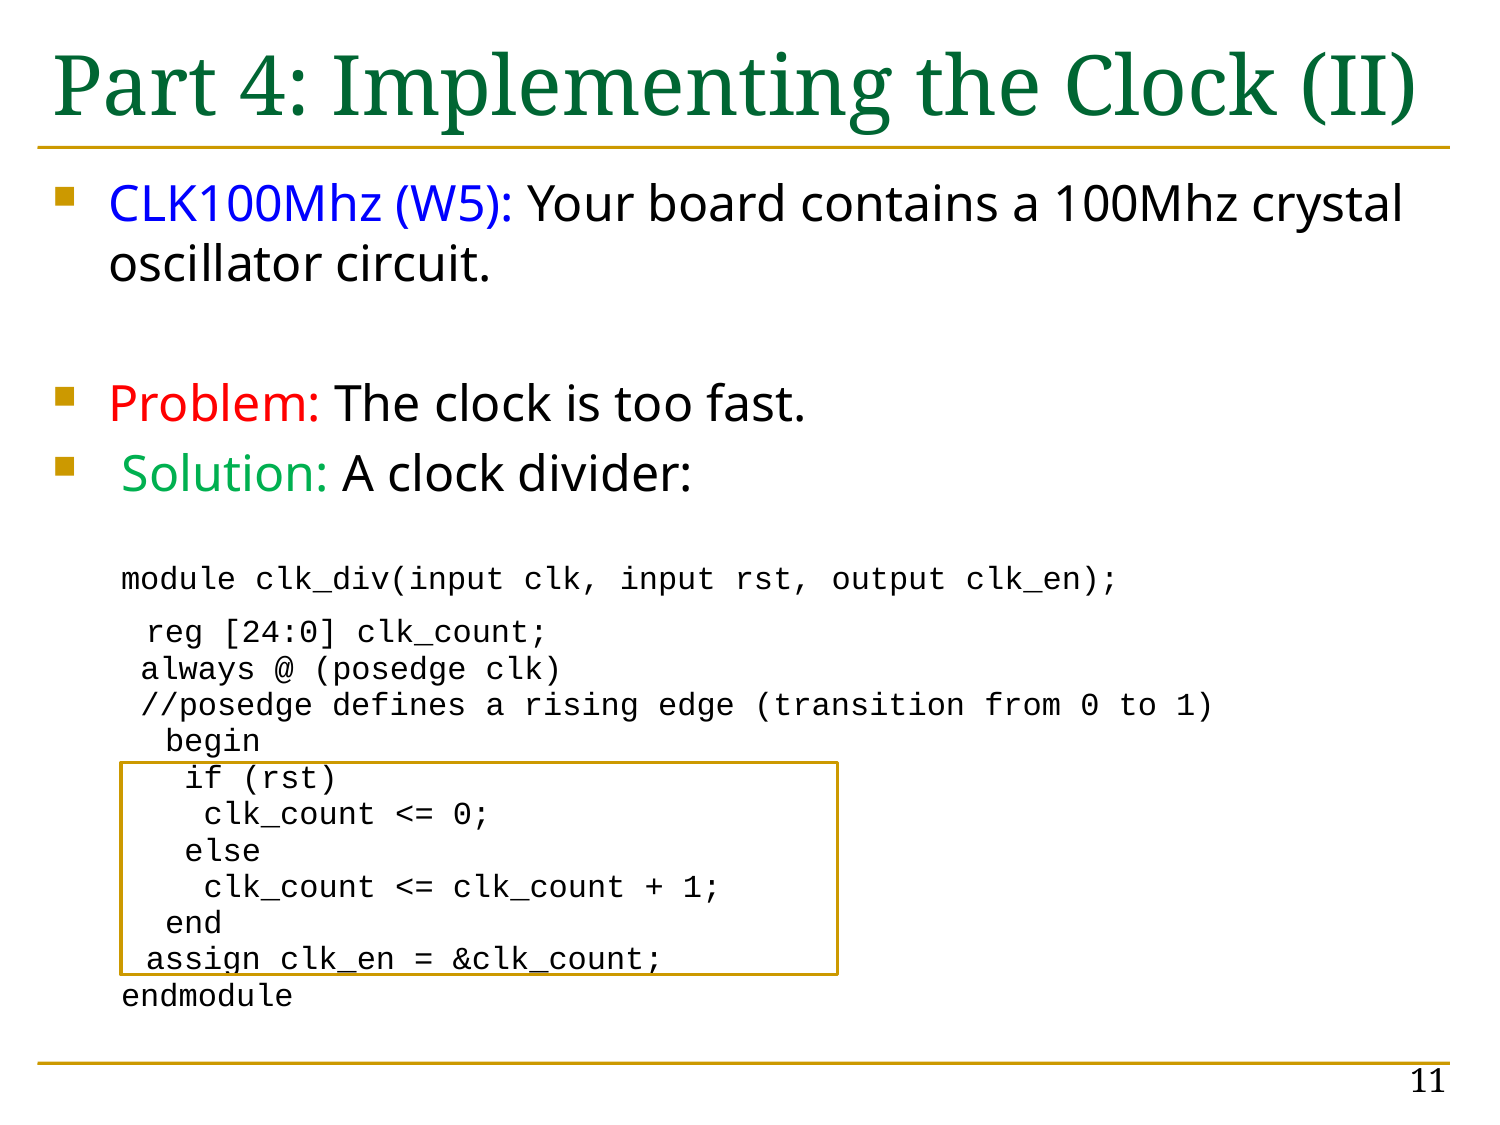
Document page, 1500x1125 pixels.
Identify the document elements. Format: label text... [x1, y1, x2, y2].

title Part 4: Implementing the Clock (II) [37, 24, 1450, 163]
list CLK100Mhz (W5): Your board contains a 100Mhz crystal oscillator circuit. Problem: The clock is too fast. Solution: A clock divider: [37, 163, 1450, 1016]
slide_number 11 [1111, 1036, 1462, 1112]
picture [120, 562, 1380, 1016]
